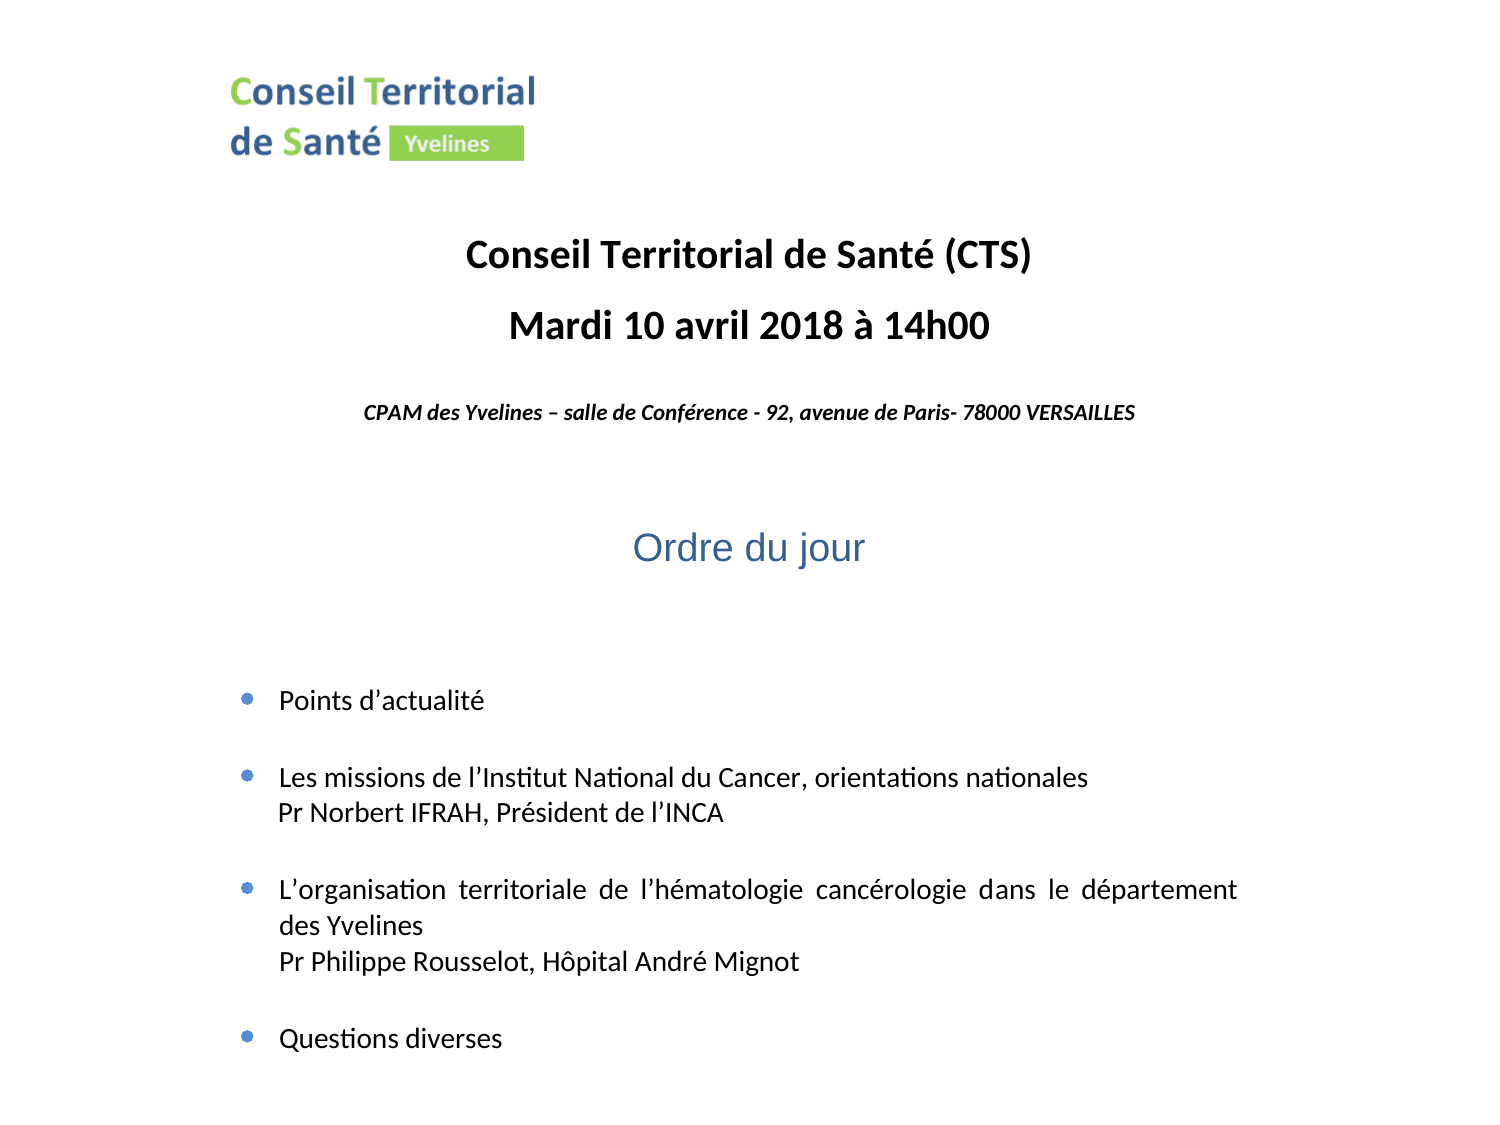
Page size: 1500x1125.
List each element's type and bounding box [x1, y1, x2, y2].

picture [203, 32, 1296, 1094]
